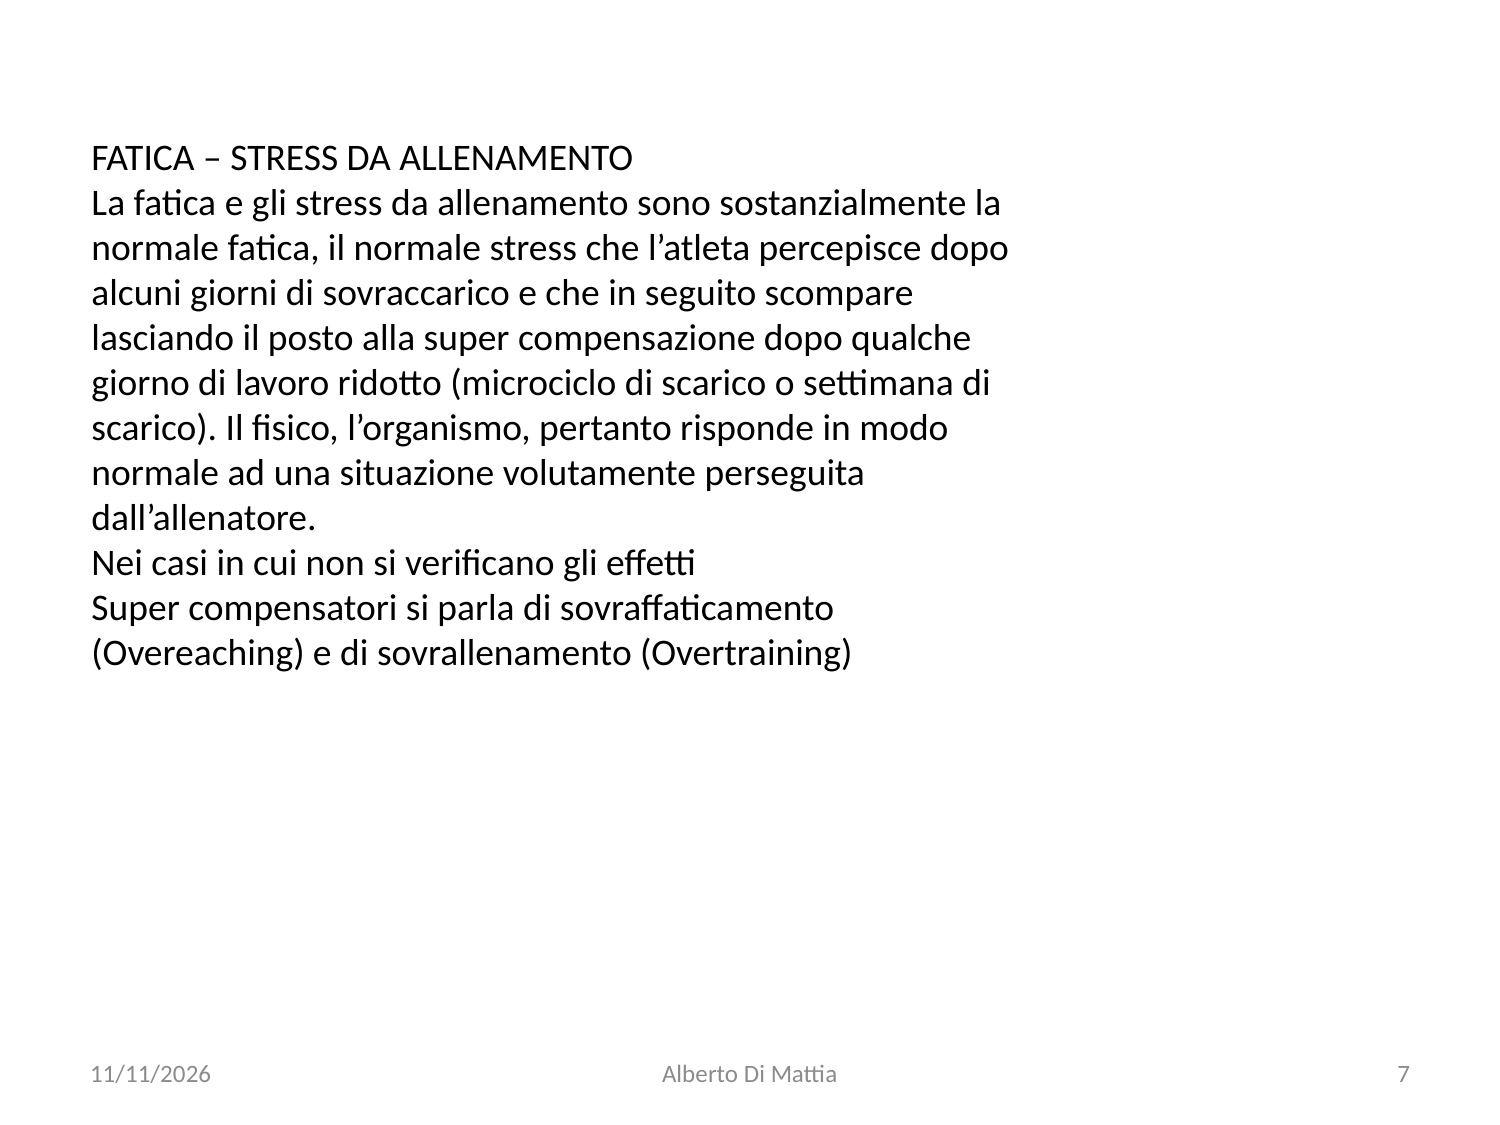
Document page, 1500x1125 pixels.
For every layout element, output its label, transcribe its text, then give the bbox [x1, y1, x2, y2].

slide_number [75, 1042, 425, 1103]
slide_number 7 [1074, 1042, 1425, 1103]
footer Alberto Di Mattia [512, 1042, 988, 1103]
text_box FATICA – STRESS DA ALLENAMENTO La fatica e gli stress da allenamento sono sostanzialmente la normale fatica, il normale stress che l’atleta percepisce dopo alcuni giorni di sovraccarico e che in seguito scompare lasciando il posto alla super compensazione dopo qualche giorno di lavoro ridotto (microciclo di scarico o settimana di scarico). Il fisico, l’organismo, pertanto risponde in modo normale ad una situazione volutamente perseguita dall’allenatore. Nei casi in cui non si verificano gli effetti Super compensatori si parla di sovraffaticamento (Overeaching) e di sovrallenamento (Overtraining) [76, 125, 1424, 681]
